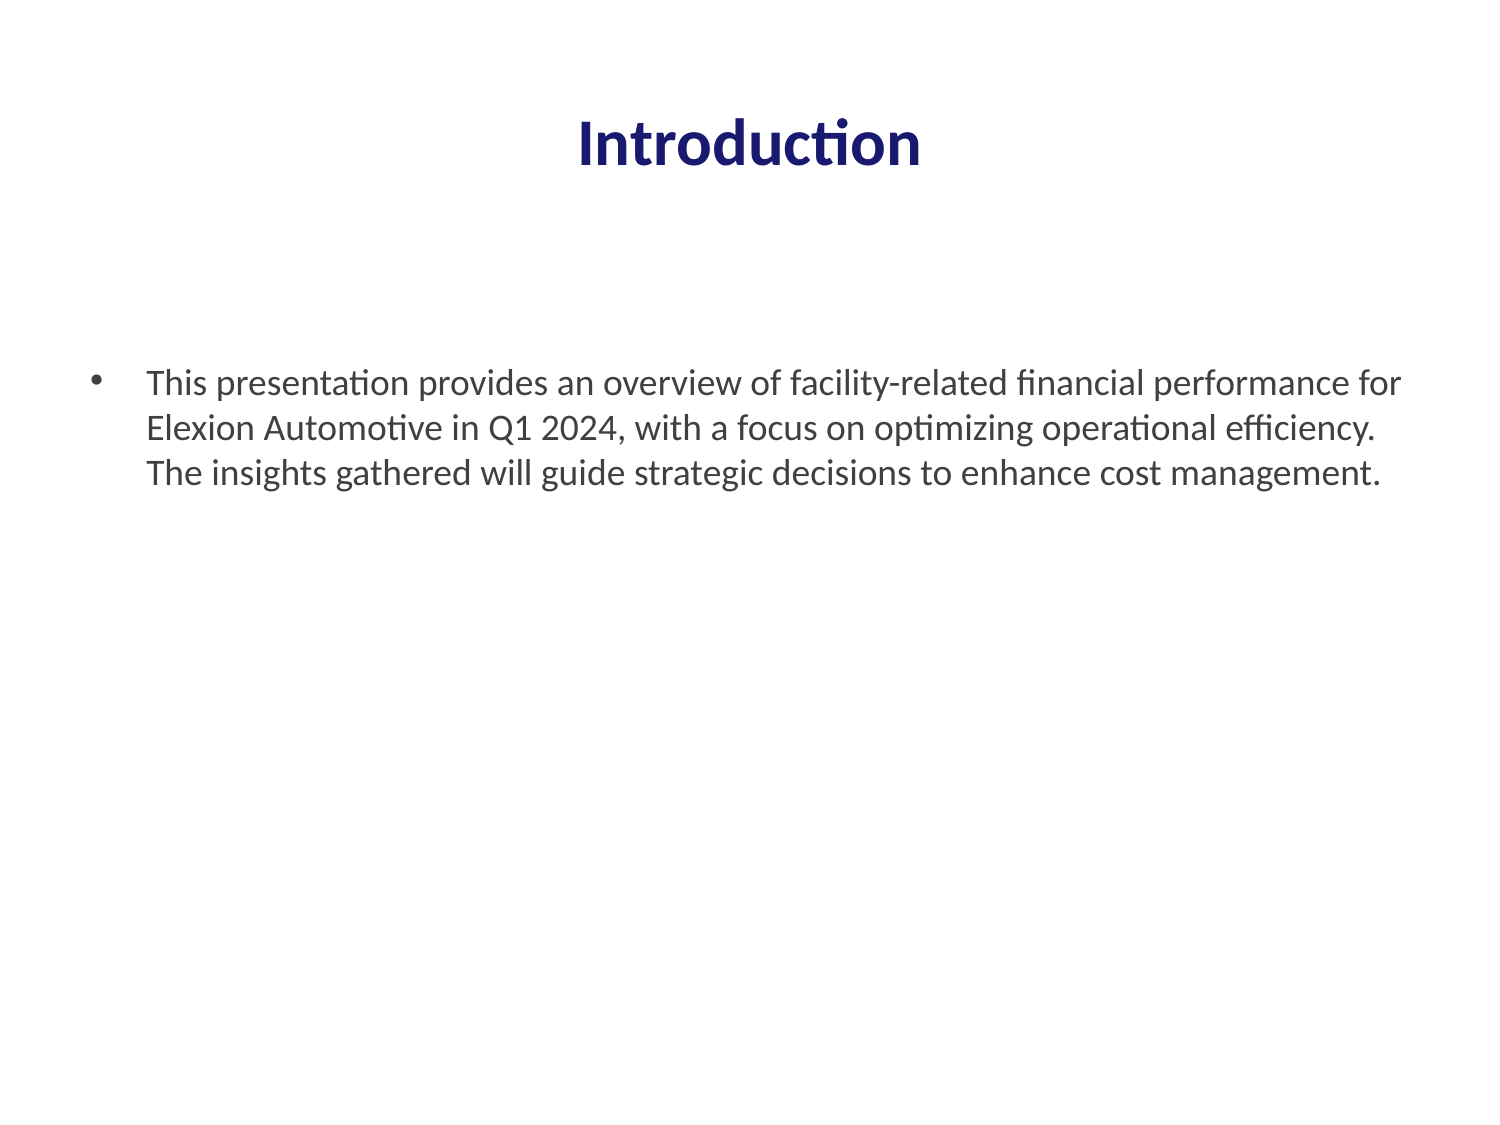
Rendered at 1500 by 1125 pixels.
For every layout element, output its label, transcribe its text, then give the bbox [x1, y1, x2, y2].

list This presentation provides an overview of facility-related financial performance for Elexion Automotive in Q1 2024, with a focus on optimizing operational efficiency. The insights gathered will guide strategic decisions to enhance cost management. [75, 262, 1425, 1005]
title Introduction [75, 45, 1425, 233]
